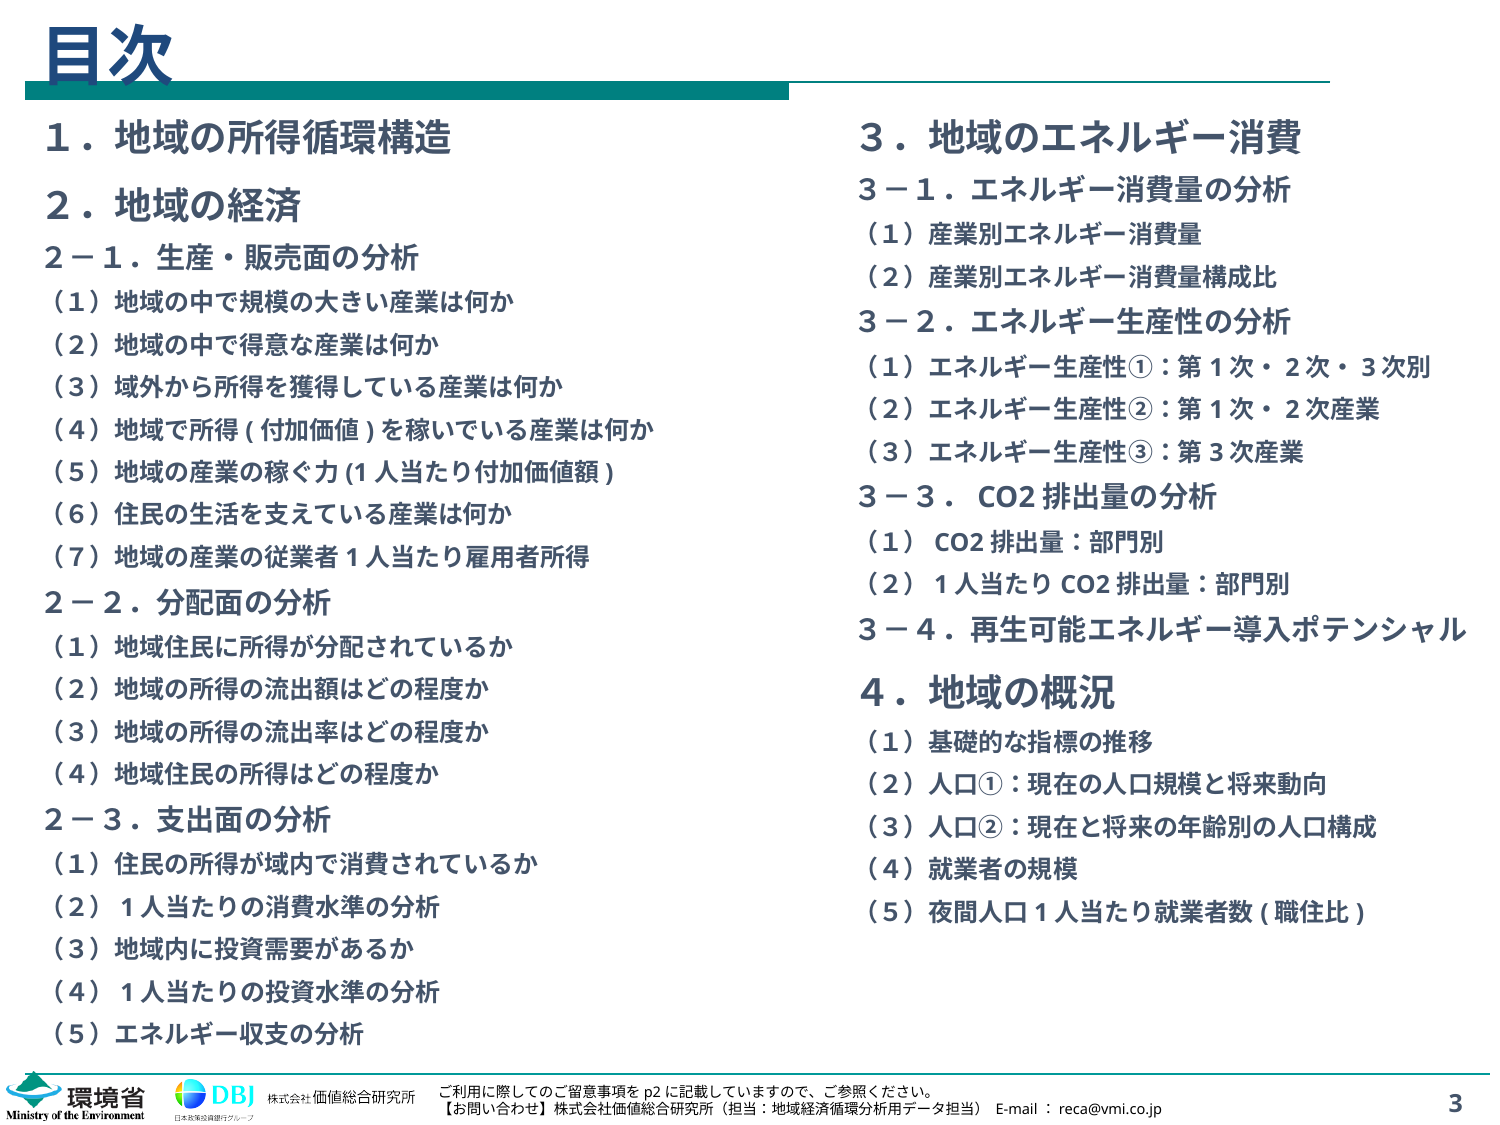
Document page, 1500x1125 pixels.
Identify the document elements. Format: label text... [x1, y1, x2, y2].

picture [171, 1075, 419, 1125]
text_box １．地域の所得循環構造 ２．地域の経済 ２－１．生産・販売面の分析 （１）地域の中で規模の大きい産業は何か （２）地域の中で得意な産業は何か （３）域外から所得を獲得している産業は何か （４）地域で所得(付加価値)を稼いでいる産業は何か （５）地域の産業の稼ぐ力(1人当たり付加価値額) （６）住民の生活を支えている産業は何か （７）地域の産業の従業者1人当たり雇用者所得 ２－２．分配面の分析 （１）地域住民に所得が分配されているか （２）地域の所得の流出額はどの程度か （３）地域の所得の流出率はどの程度か （４）地域住民の所得はどの程度か ２－３．支出面の分析 （１）住民の所得が域内で消費されているか （２）1人当たりの消費水準の分析 （３）地域内に投資需要があるか （４）1人当たりの投資水準の分析 （５）エネルギー収支の分析 [24, 106, 818, 1056]
text_box ３．地域のエネルギー消費 ３－１．エネルギー消費量の分析 （１）産業別エネルギー消費量 （２）産業別エネルギー消費量構成比 ３－２．エネルギー生産性の分析 （１）エネルギー生産性①：第1次・2次・3次別 （２）エネルギー生産性②：第1次・2次産業 （３）エネルギー生産性③：第3次産業 ３－３．CO2排出量の分析 （１）CO2排出量：部門別 （２）1人当たりCO2排出量：部門別 ３－４．再生可能エネルギー導入ポテンシャル ４．地域の概況 （１）基礎的な指標の推移 （２）人口①：現在の人口規模と将来動向 （３）人口②：現在と将来の年齢別の人口構成 （４）就業者の規模 （５）夜間人口1人当たり就業者数(職住比) [838, 106, 1500, 934]
slide_number 3 [1411, 1079, 1500, 1122]
picture [2, 1071, 148, 1125]
title 目次 [25, 0, 1476, 102]
